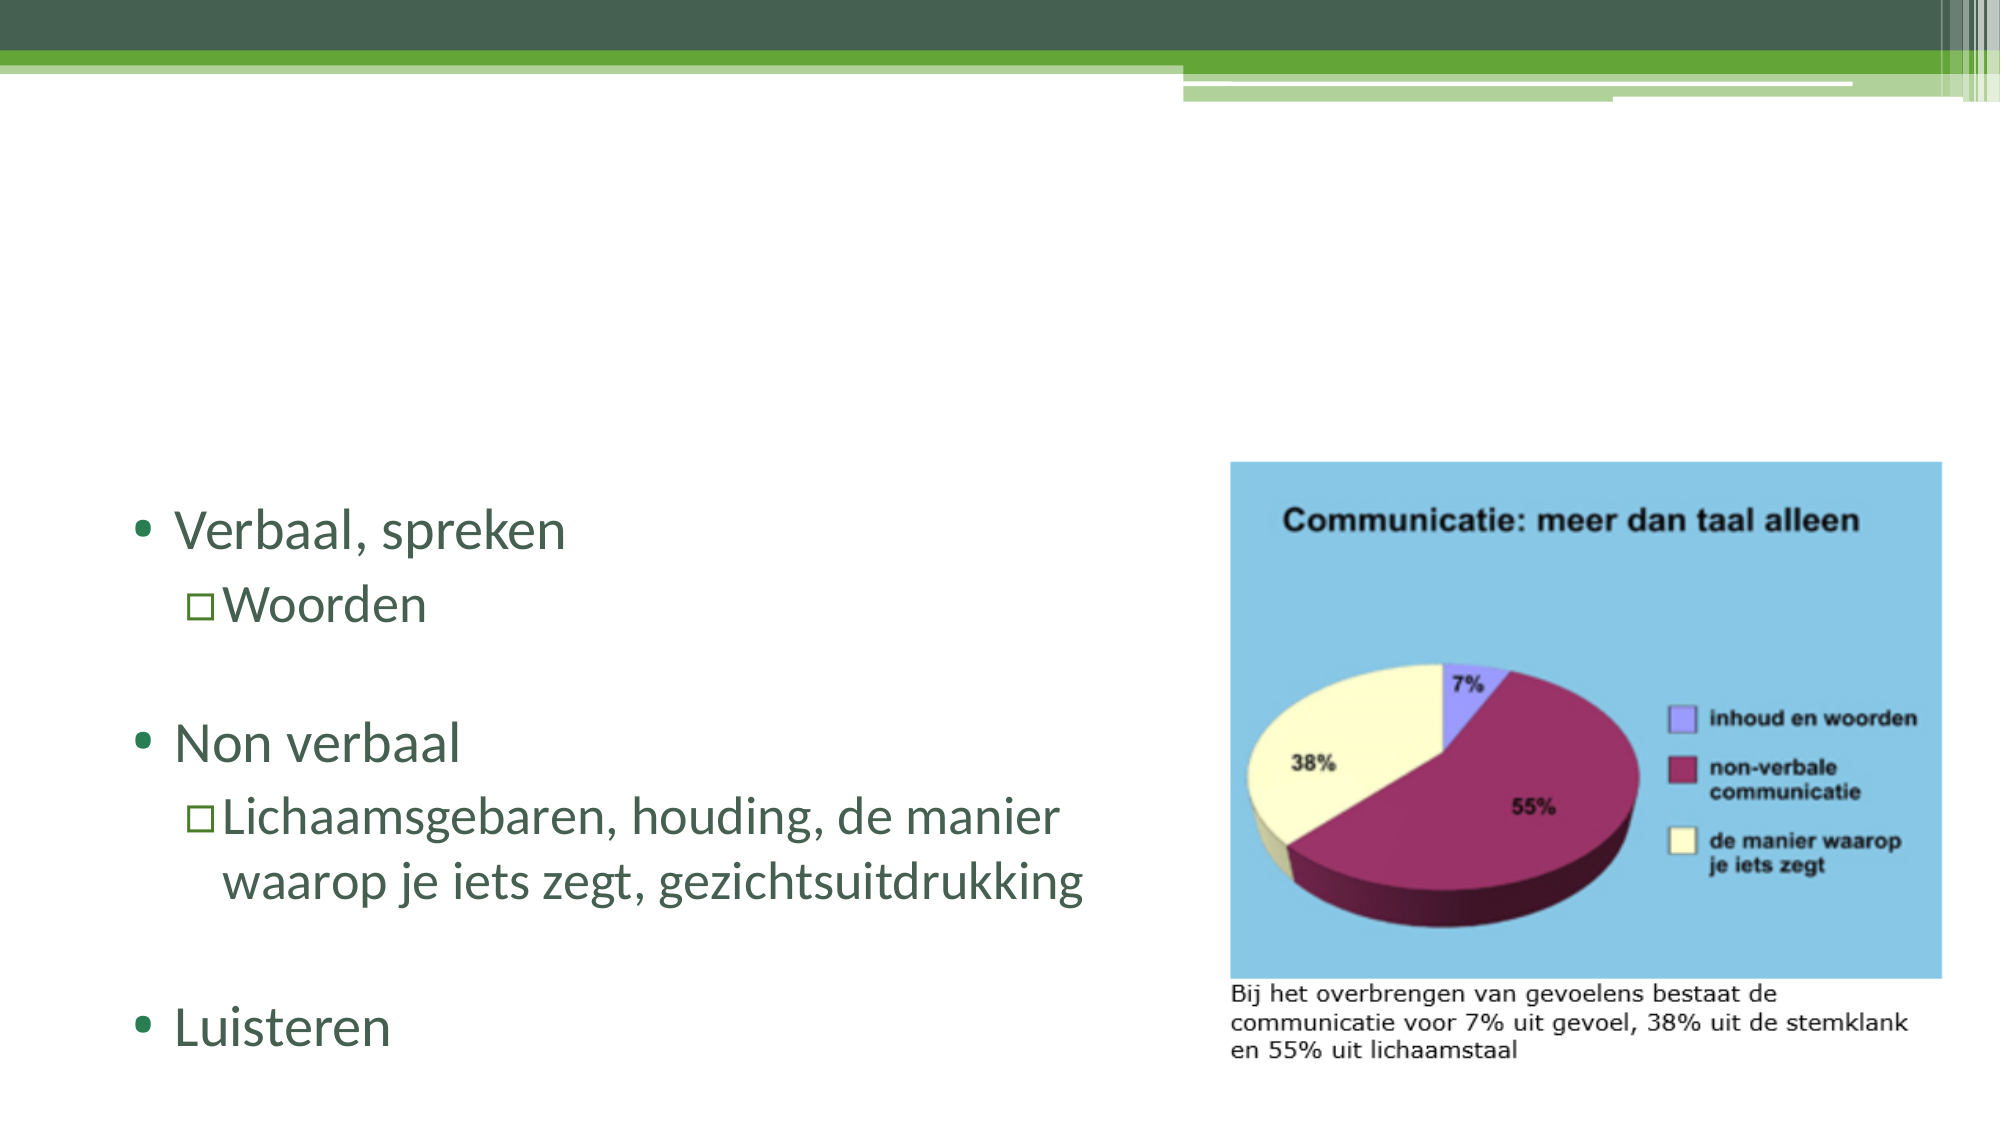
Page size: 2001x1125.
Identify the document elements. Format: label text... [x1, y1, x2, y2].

list Verbaal, spreken Woorden Non verbaal Lichaamsgebaren, houding, de manier waarop je iets zegt, gezichtsuitdrukking Luisteren [99, 484, 1900, 1079]
picture [1226, 456, 1947, 1069]
